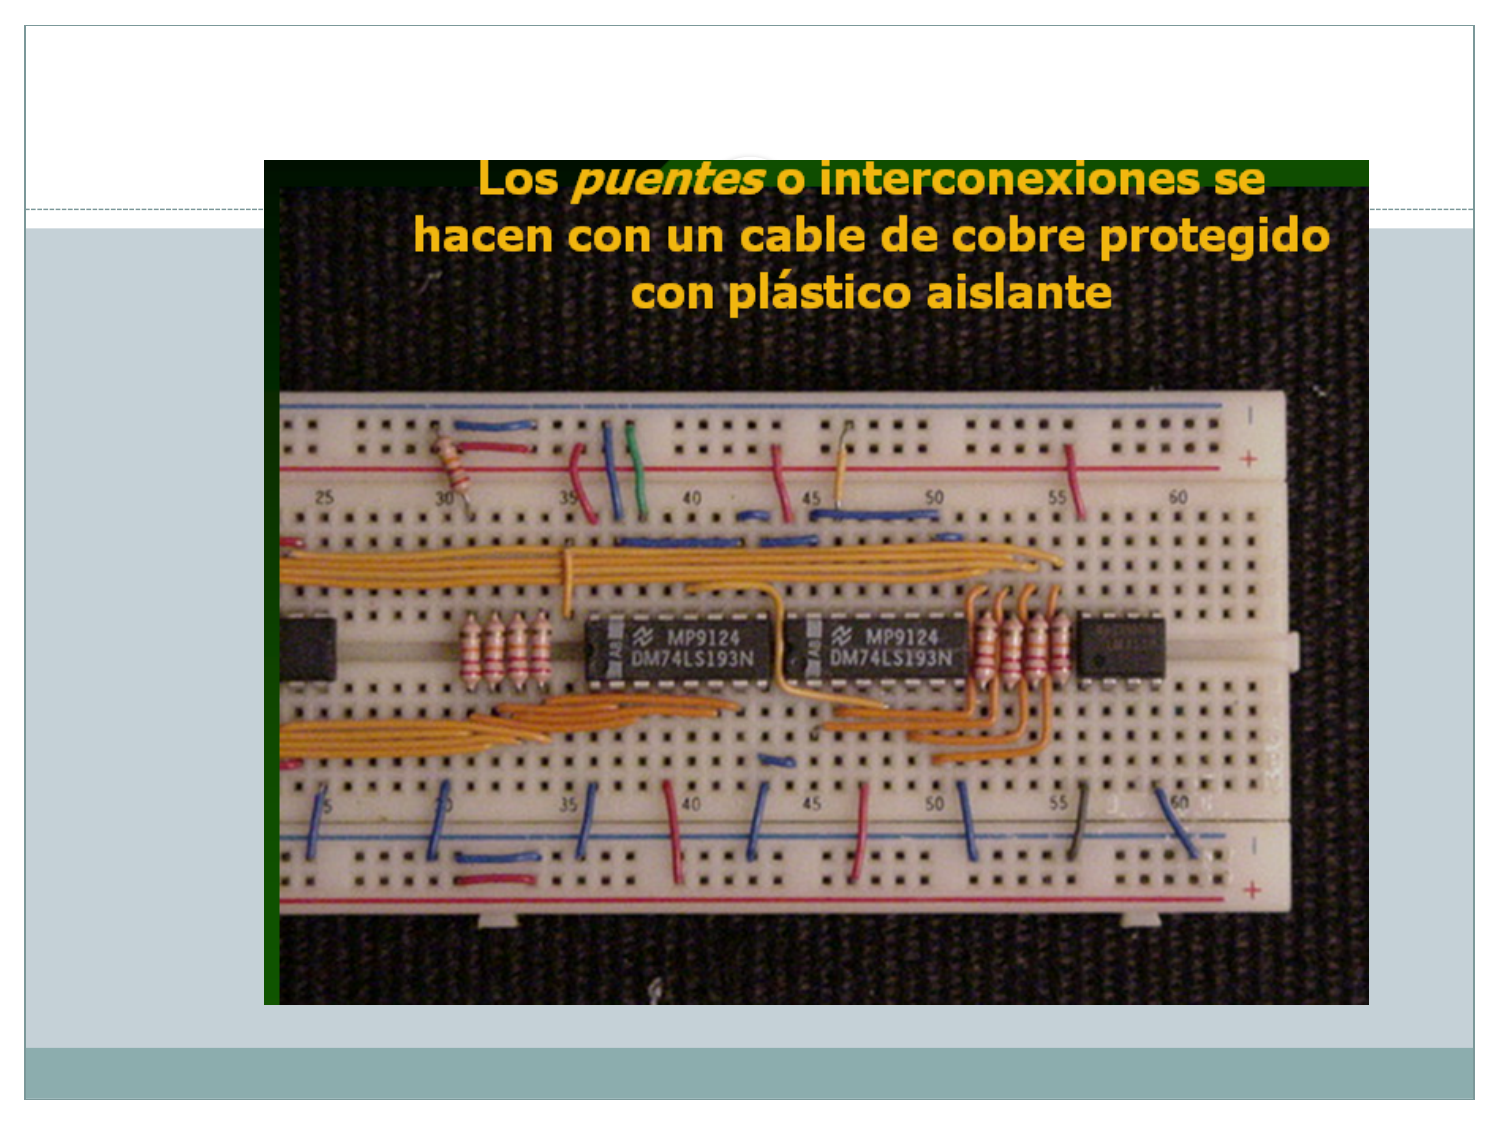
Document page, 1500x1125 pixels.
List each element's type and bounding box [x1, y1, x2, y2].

list [263, 160, 1370, 1006]
